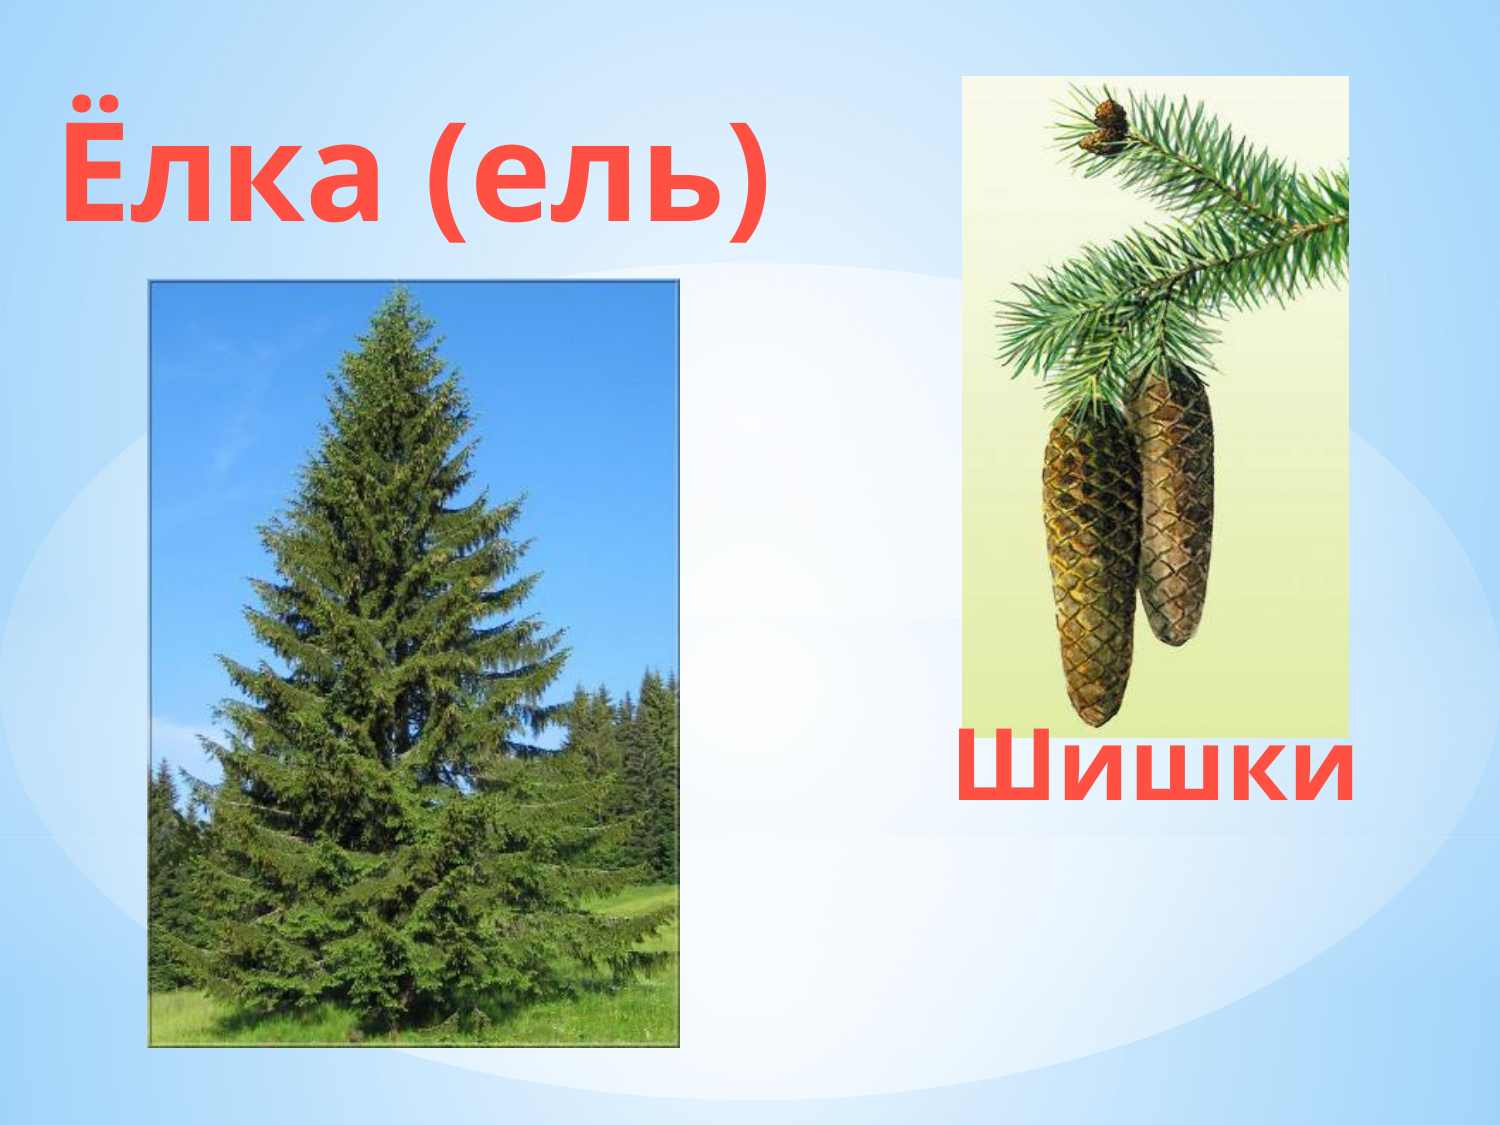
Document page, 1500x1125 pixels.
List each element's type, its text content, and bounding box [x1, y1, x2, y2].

picture [962, 76, 1349, 739]
text_box Ёлка (ель) [39, 76, 787, 257]
text_box Шишки [935, 692, 1376, 828]
picture [147, 278, 680, 1048]
